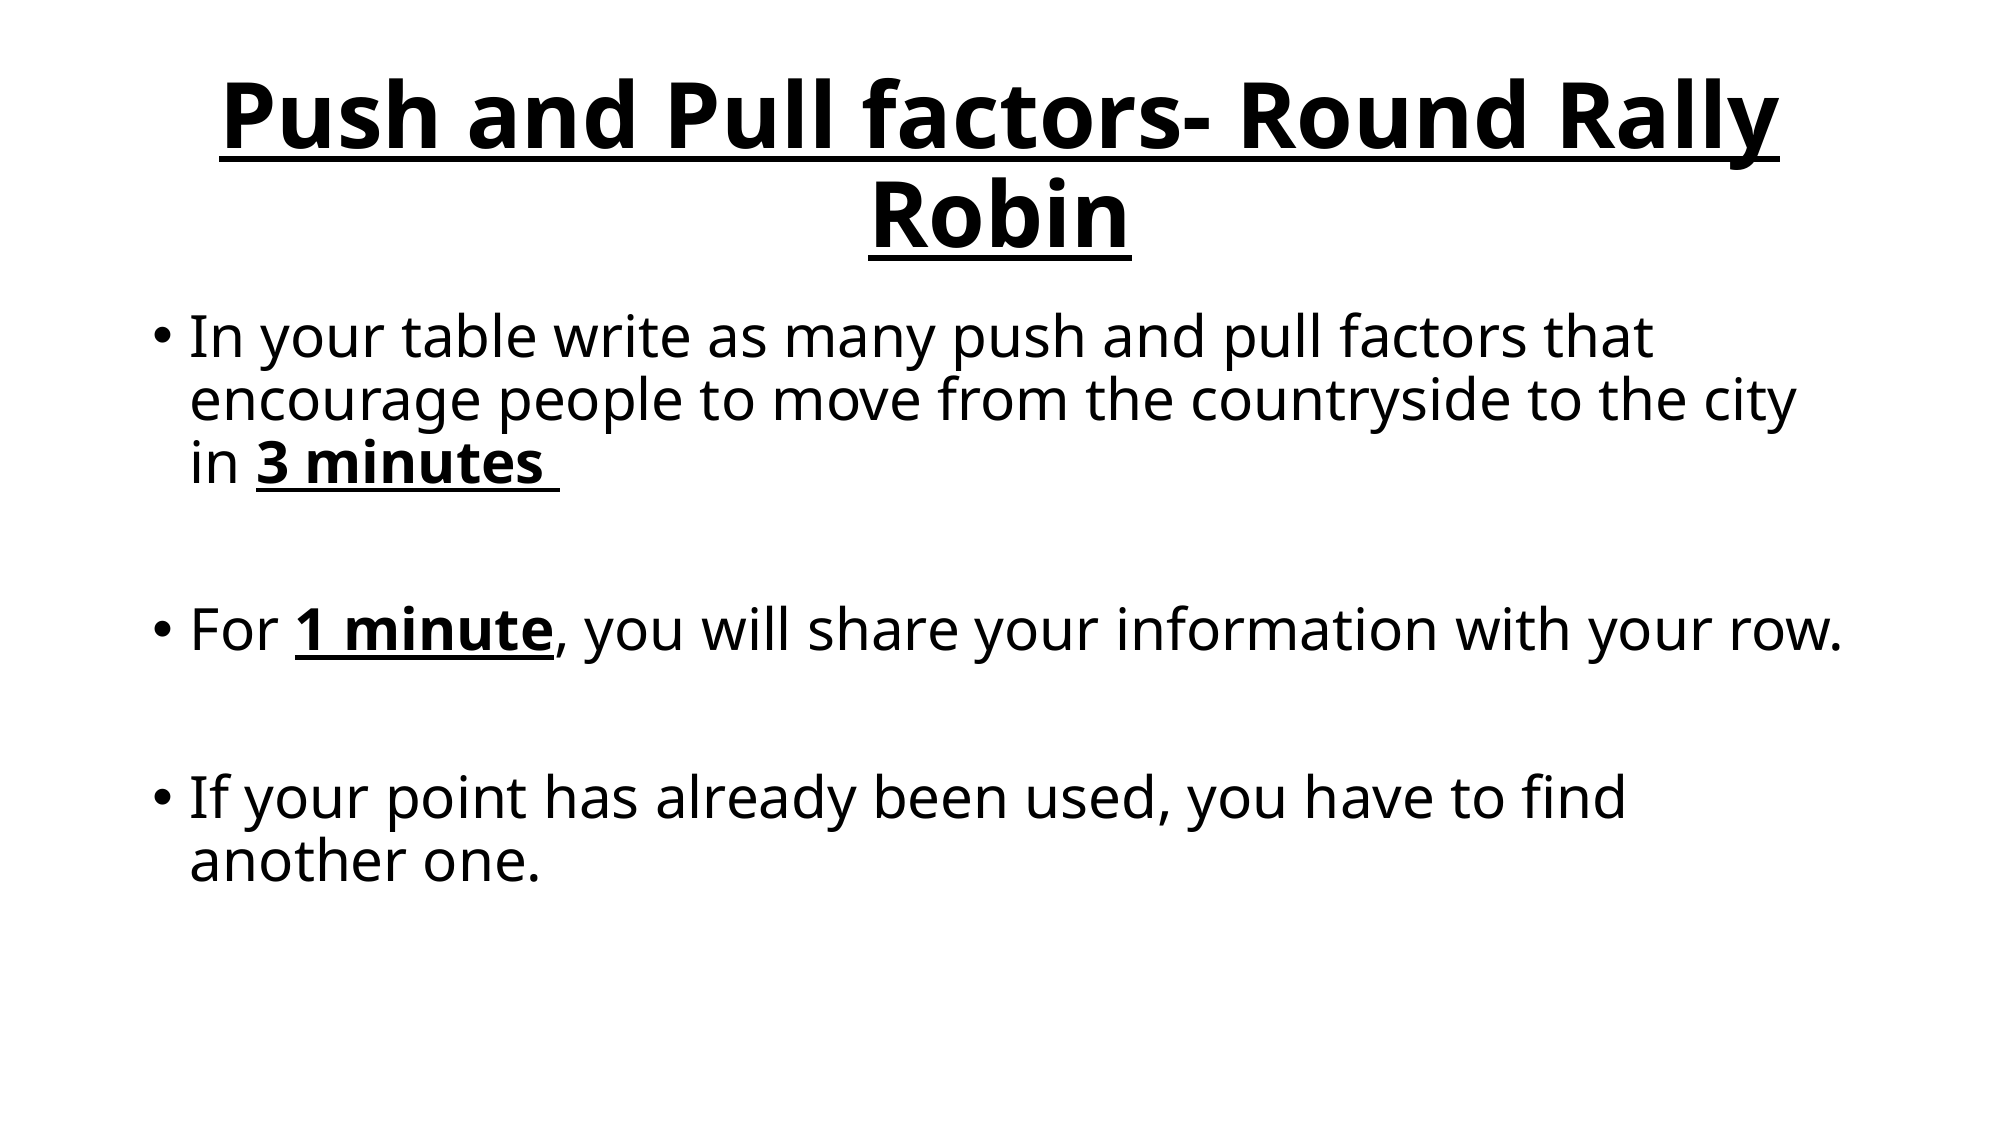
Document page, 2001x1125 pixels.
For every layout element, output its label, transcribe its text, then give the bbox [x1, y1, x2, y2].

title Push and Pull factors- Round Rally Robin [137, 59, 1863, 278]
list In your table write as many push and pull factors that encourage people to move from the countryside to the city in 3 minutes For 1 minute, you will share your information with your row. If your point has already been used, you have to find another one. [137, 299, 1863, 1014]
